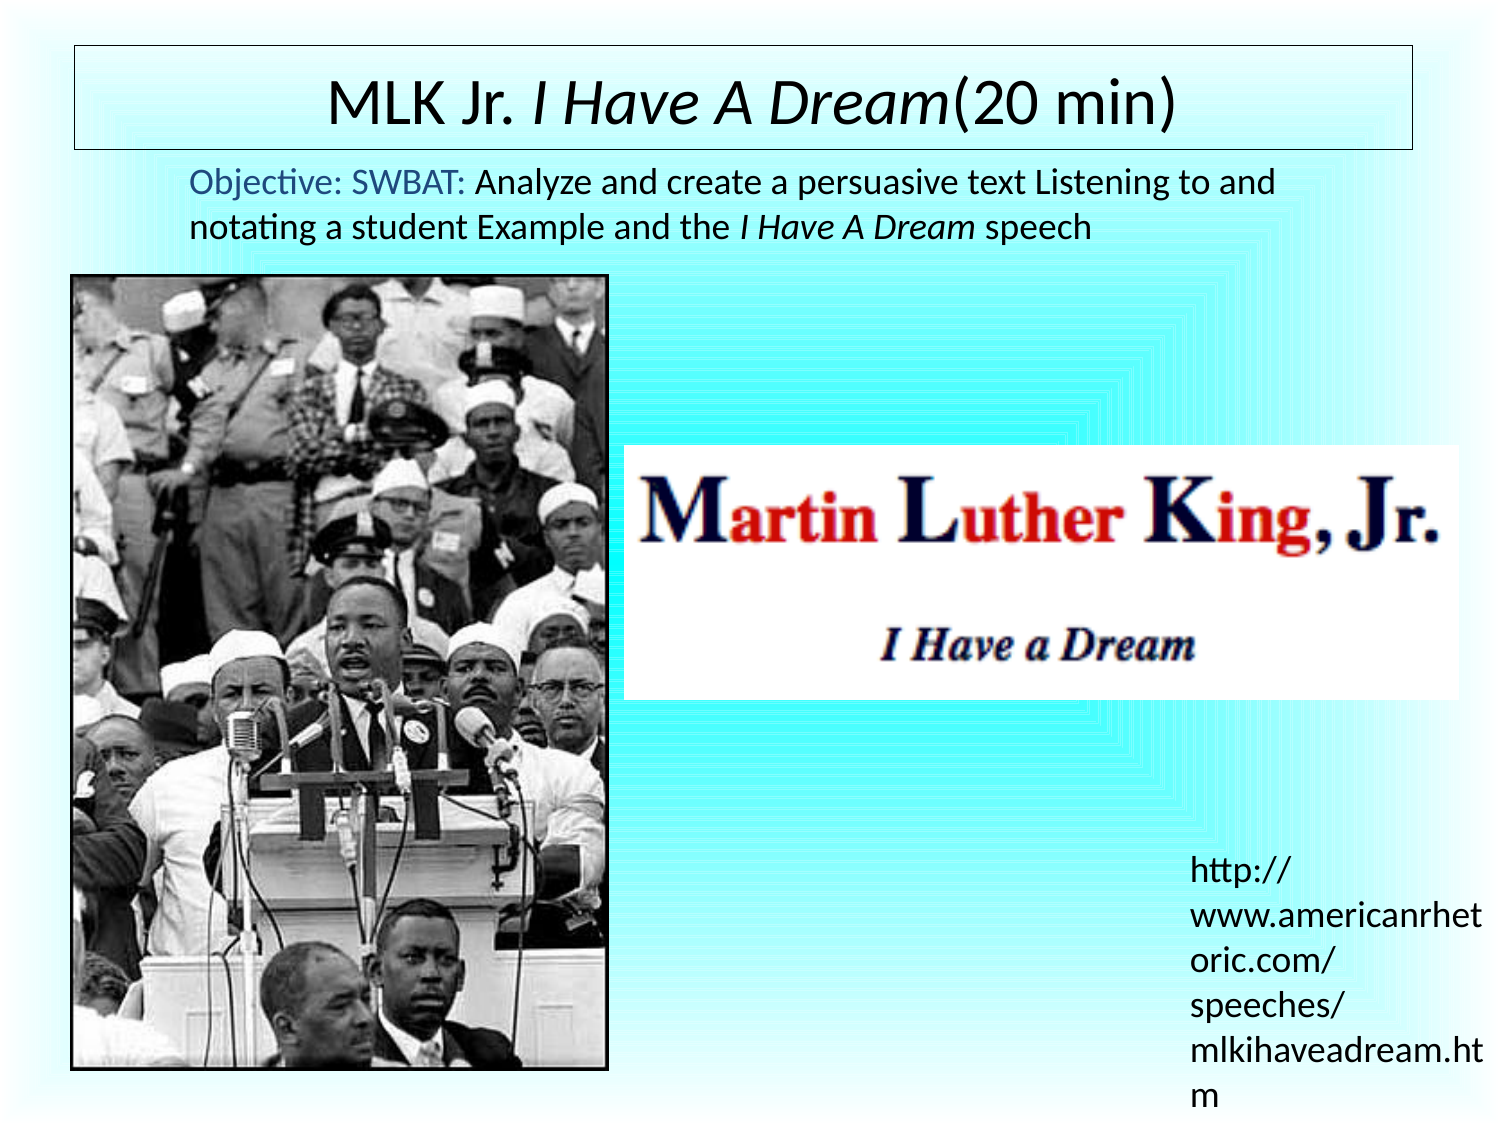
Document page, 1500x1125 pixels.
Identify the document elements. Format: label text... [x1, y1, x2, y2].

picture [624, 445, 1459, 701]
text_box http://www.americanrhetoric.com/speeches/mlkihaveadream.htm [1175, 837, 1500, 1122]
text_box MLK Jr. I Have A Dream(20 min) [74, 45, 1413, 149]
text_box Objective: SWBAT: Analyze and create a persuasive text Listening to and notating a student Example and the I Have A Dream speech [70, 149, 1500, 327]
picture [70, 274, 609, 1071]
